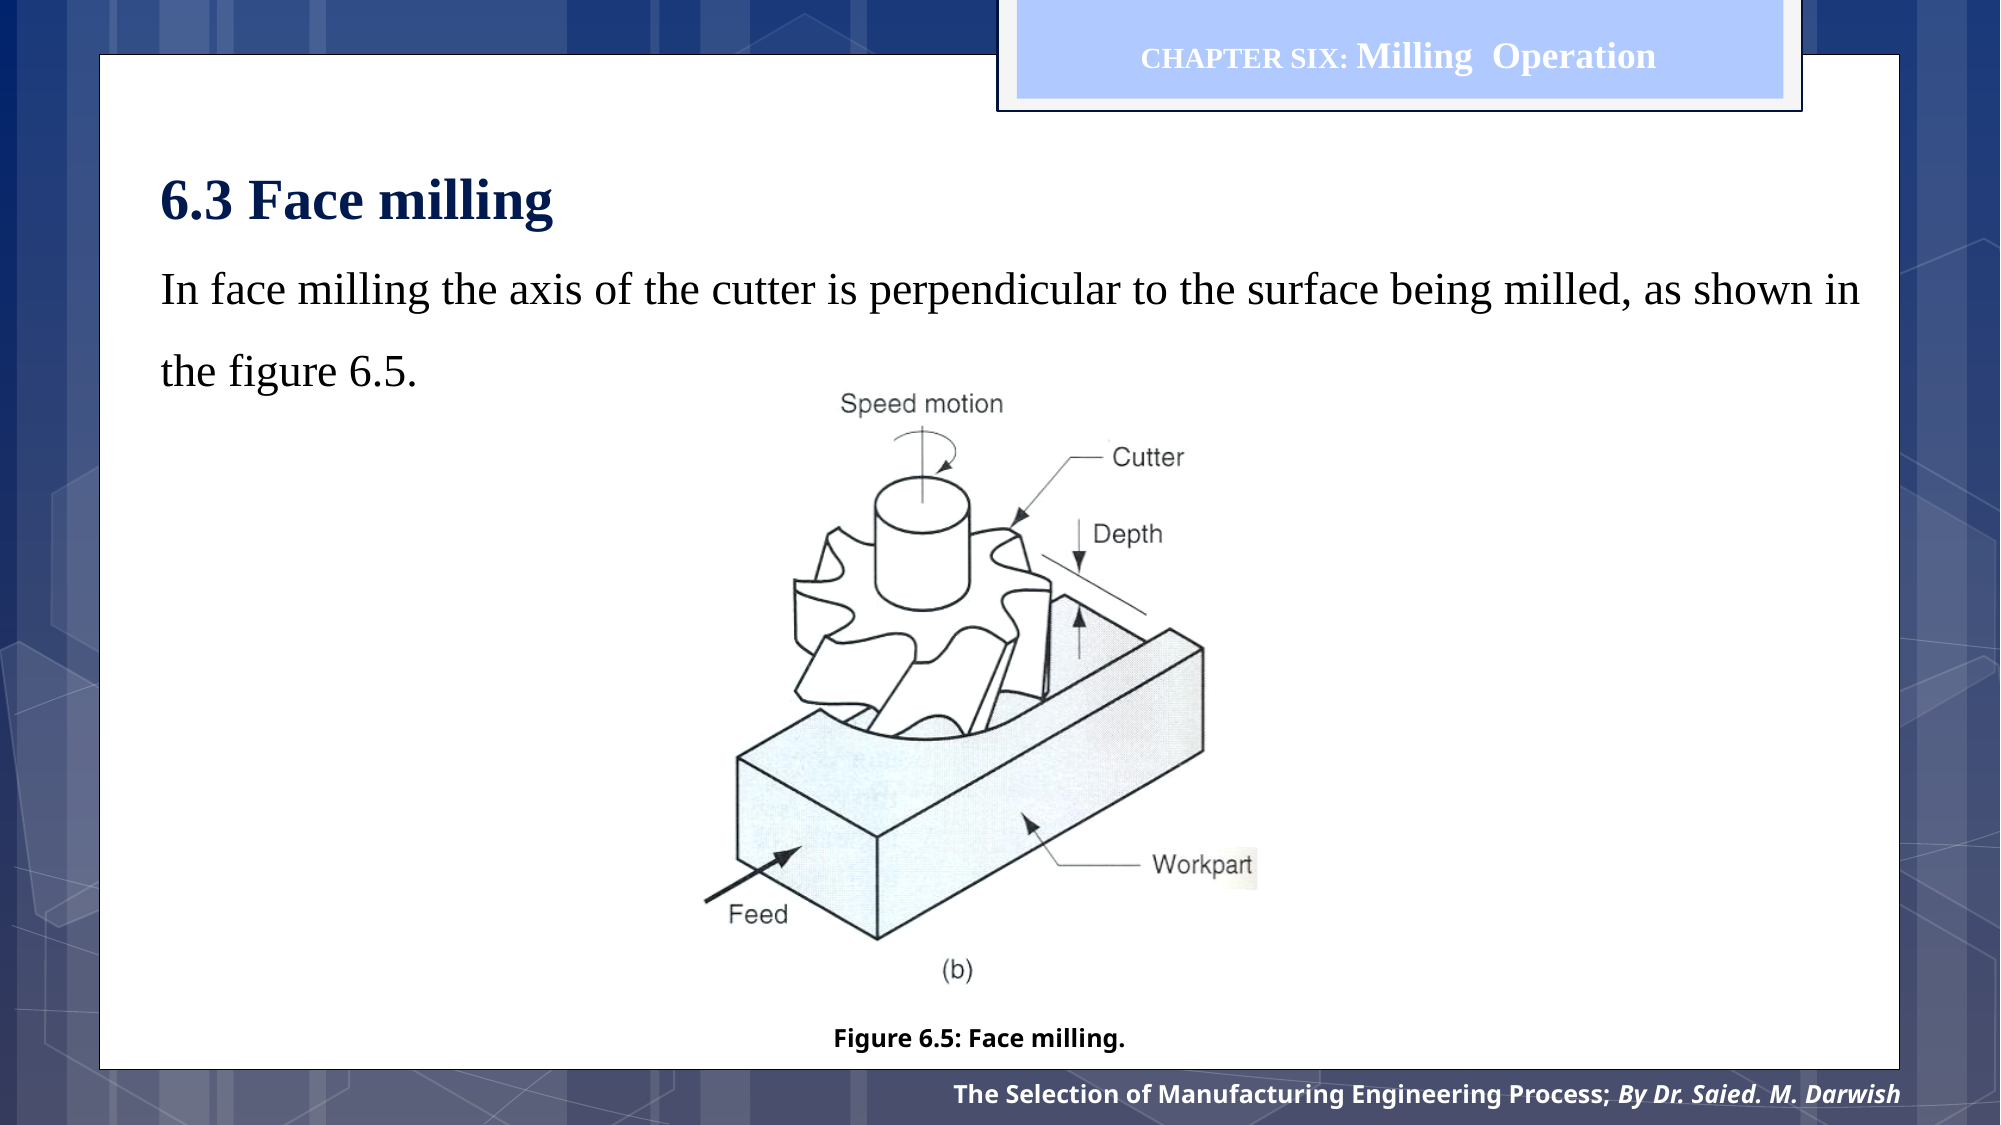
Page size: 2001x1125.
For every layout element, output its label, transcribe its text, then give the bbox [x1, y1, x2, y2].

text_box Figure 6.5: Face milling. [387, 1014, 1573, 1060]
text_box CHAPTER SIX: Milling Operation [940, 0, 1858, 84]
picture [694, 386, 1266, 989]
text_box 6.3 Face milling In face milling the axis of the cutter is perpendicular to the surface being milled, as shown in the figure 6.5. [145, 119, 1887, 404]
